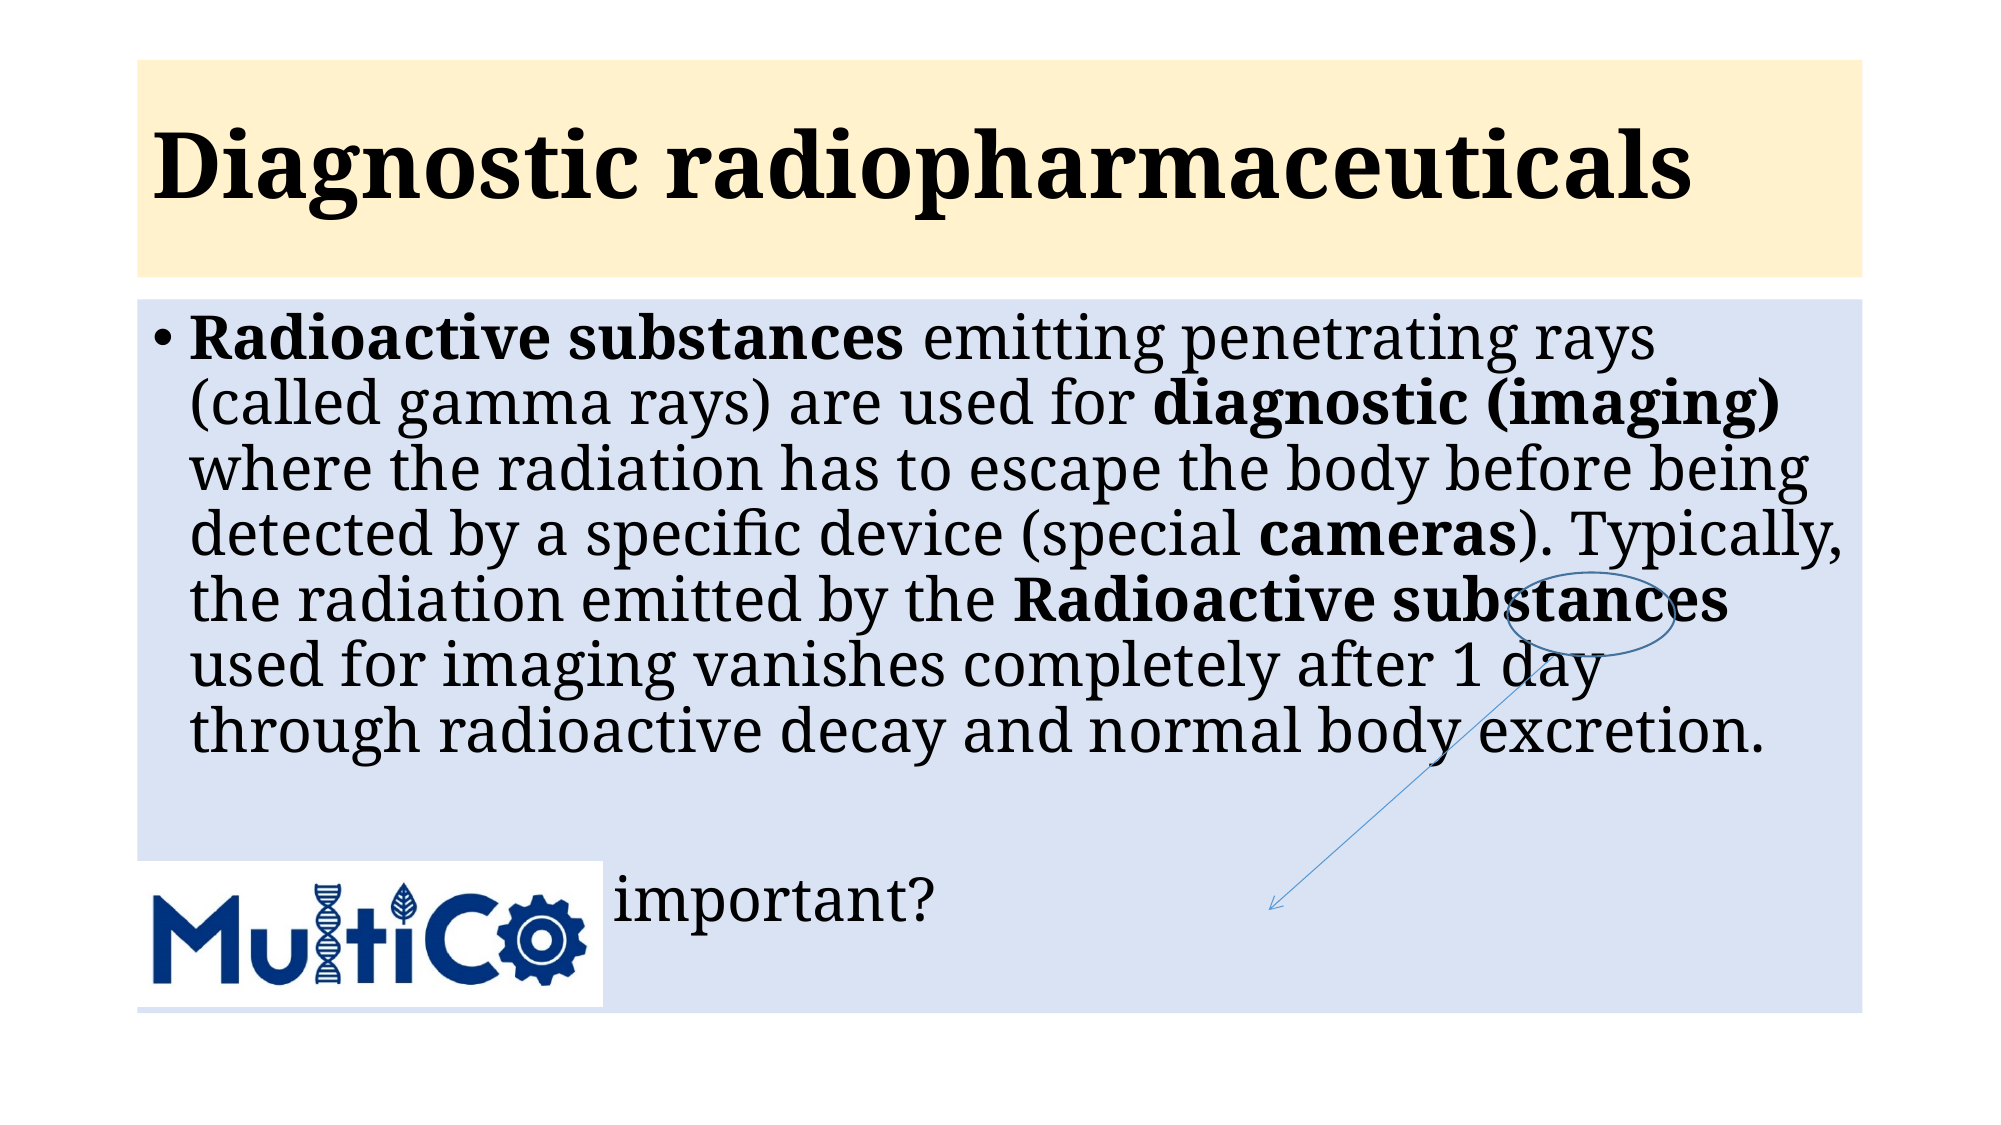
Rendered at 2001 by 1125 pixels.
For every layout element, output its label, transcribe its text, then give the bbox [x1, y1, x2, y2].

list Radioactive substances emitting penetrating rays (called gamma rays) are used for diagnostic (imaging) where the radiation has to escape the body before being detected by a specific device (special cameras). Typically, the radiation emitted by the Radioactive substances used for imaging vanishes completely after 1 day through radioactive decay and normal body excretion. why is this important? [137, 299, 1863, 1014]
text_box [1268, 656, 1554, 911]
text_box [1506, 571, 1677, 658]
title Diagnostic radiopharmaceuticals [137, 59, 1863, 278]
picture [137, 861, 603, 1007]
